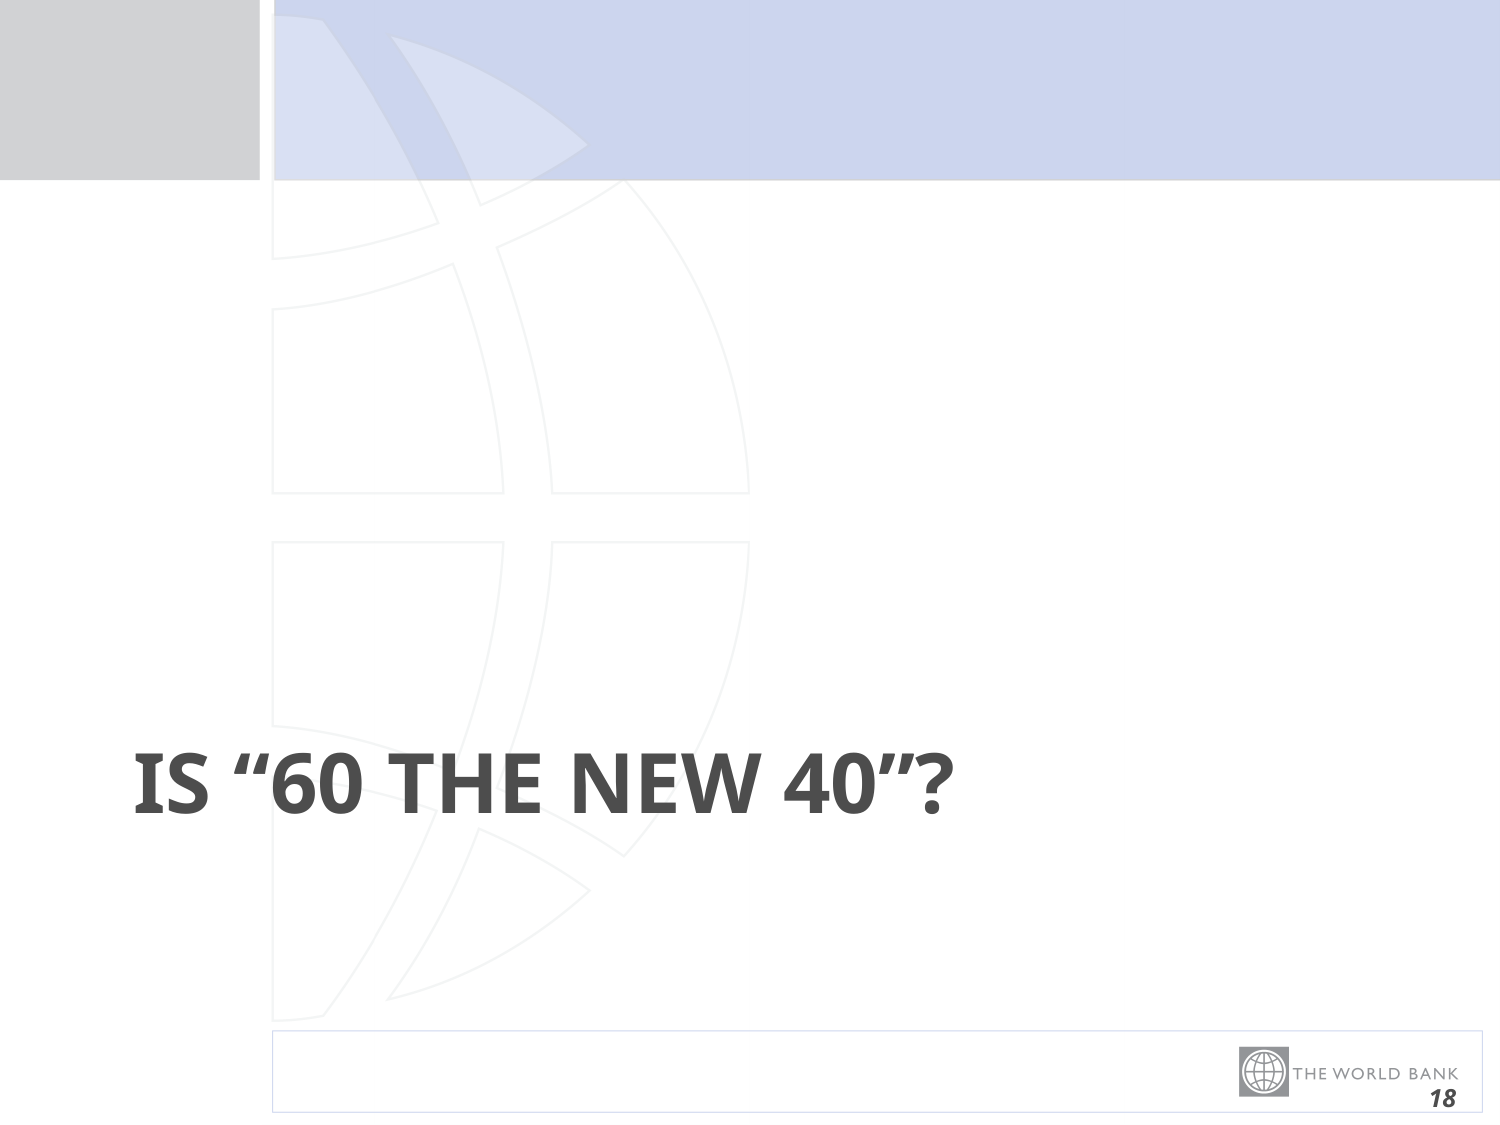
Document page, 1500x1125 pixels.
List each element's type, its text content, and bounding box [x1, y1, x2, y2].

picture [0, 0, 1500, 1125]
title IS “60 the NEW 40”? [118, 722, 1394, 947]
